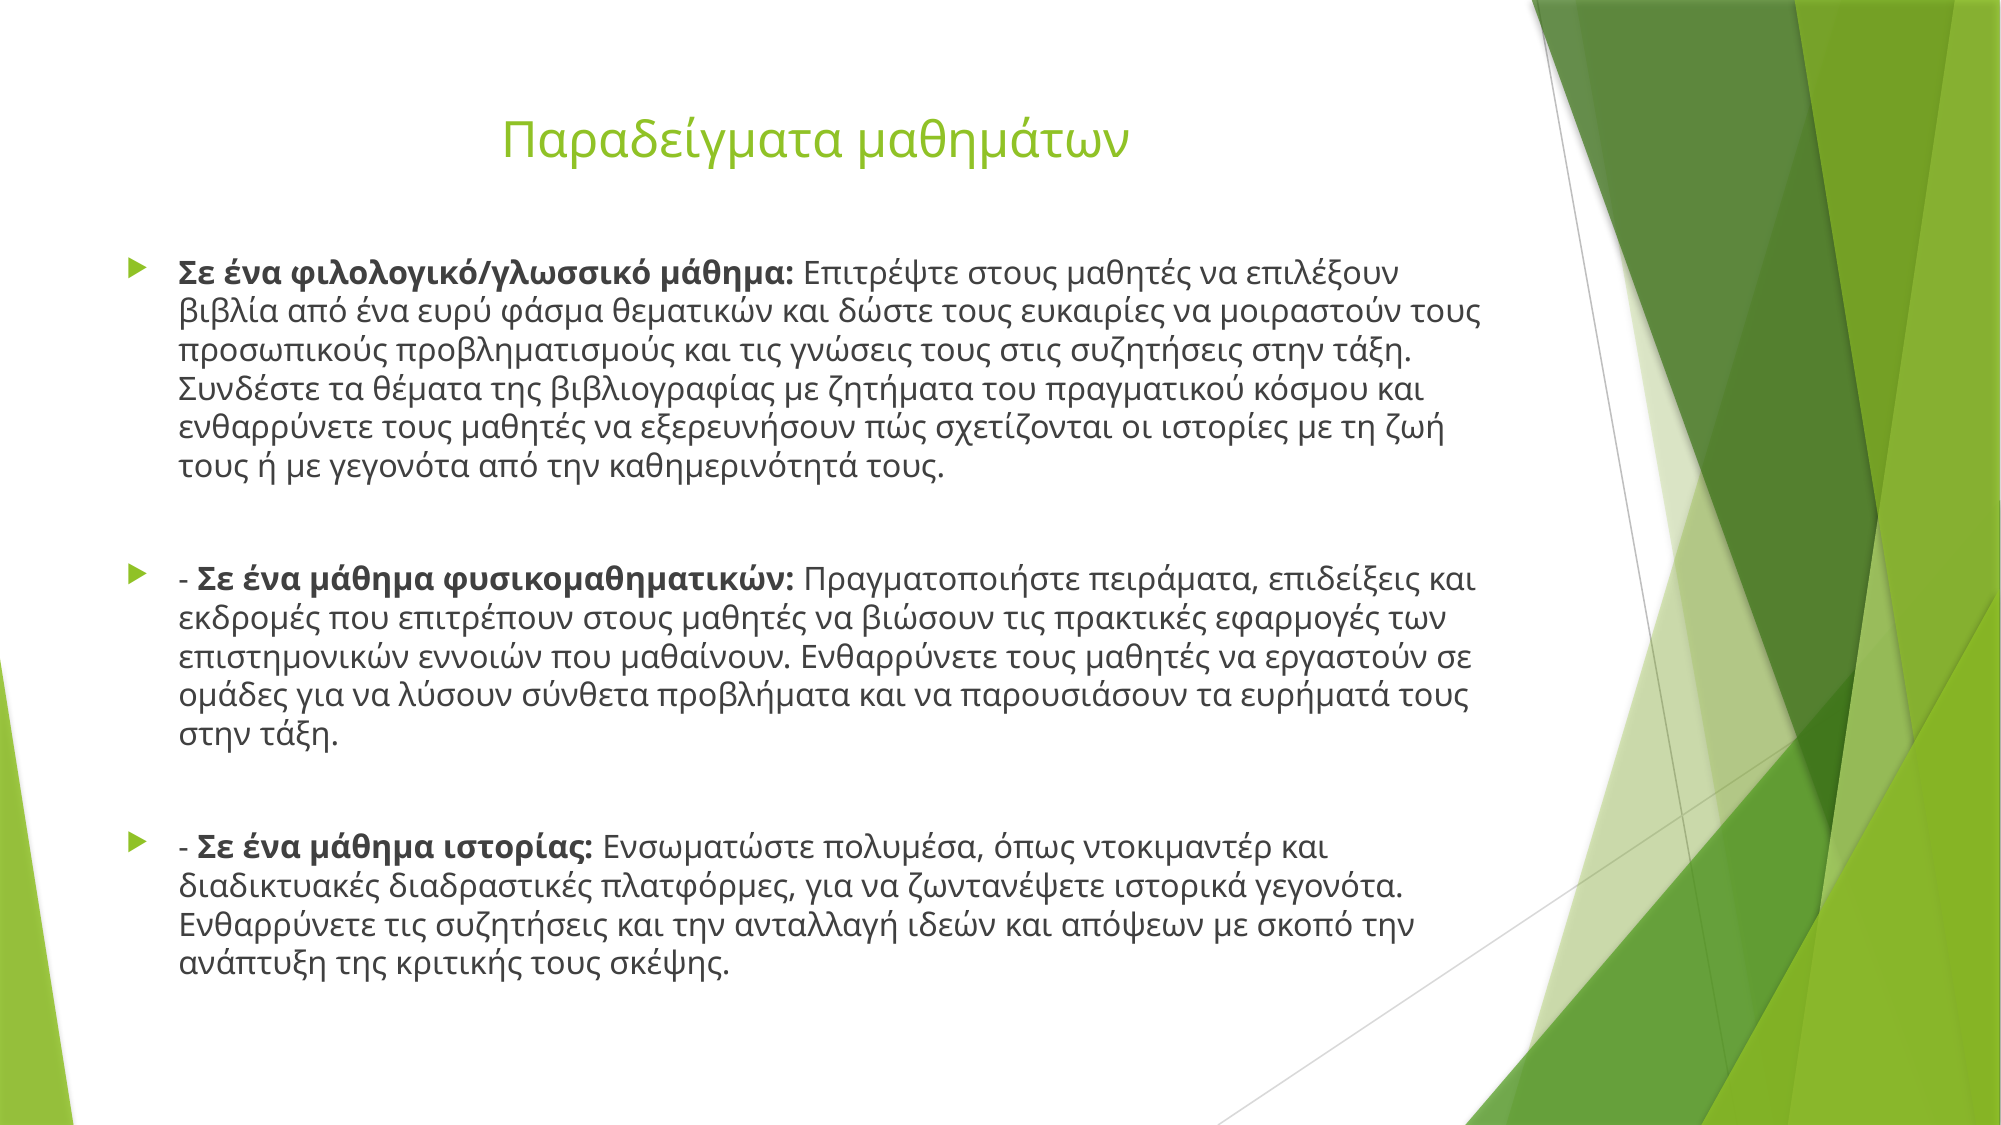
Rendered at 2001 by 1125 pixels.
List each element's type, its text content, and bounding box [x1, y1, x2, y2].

list Σε ένα φιλολογικό/γλωσσικό μάθημα: Επιτρέψτε στους μαθητές να επιλέξουν βιβλία από ένα ευρύ φάσμα θεματικών και δώστε τους ευκαιρίες να μοιραστούν τους προσωπικούς προβληματισμούς και τις γνώσεις τους στις συζητήσεις στην τάξη. Συνδέστε τα θέματα της βιβλιογραφίας με ζητήματα του πραγματικού κόσμου και ενθαρρύνετε τους μαθητές να εξερευνήσουν πώς σχετίζονται οι ιστορίες με τη ζωή τους ή με γεγονότα από την καθημερινότητά τους. - Σε ένα μάθημα φυσικομαθηματικών: Πραγματοποιήστε πειράματα, επιδείξεις και εκδρομές που επιτρέπουν στους μαθητές να βιώσουν τις πρακτικές εφαρμογές των επιστημονικών εννοιών που μαθαίνουν. Ενθαρρύνετε τους μαθητές να εργαστούν σε ομάδες για να λύσουν σύνθετα προβλήματα και να παρουσιάσουν τα ευρήματά τους στην τάξη. - Σε ένα μάθημα ιστορίας: Ενσωματώστε πολυμέσα, όπως ντοκιμαντέρ και διαδικτυακές διαδραστικές πλατφόρμες, για να ζωντανέψετε ιστορικά γεγονότα. Ενθαρρύνετε τις συζητήσεις και την ανταλλαγή ιδεών και απόψεων με σκοπό την ανάπτυξη της κριτικής τους σκέψης. [111, 244, 1522, 992]
title Παραδείγματα μαθημάτων [111, 99, 1522, 202]
